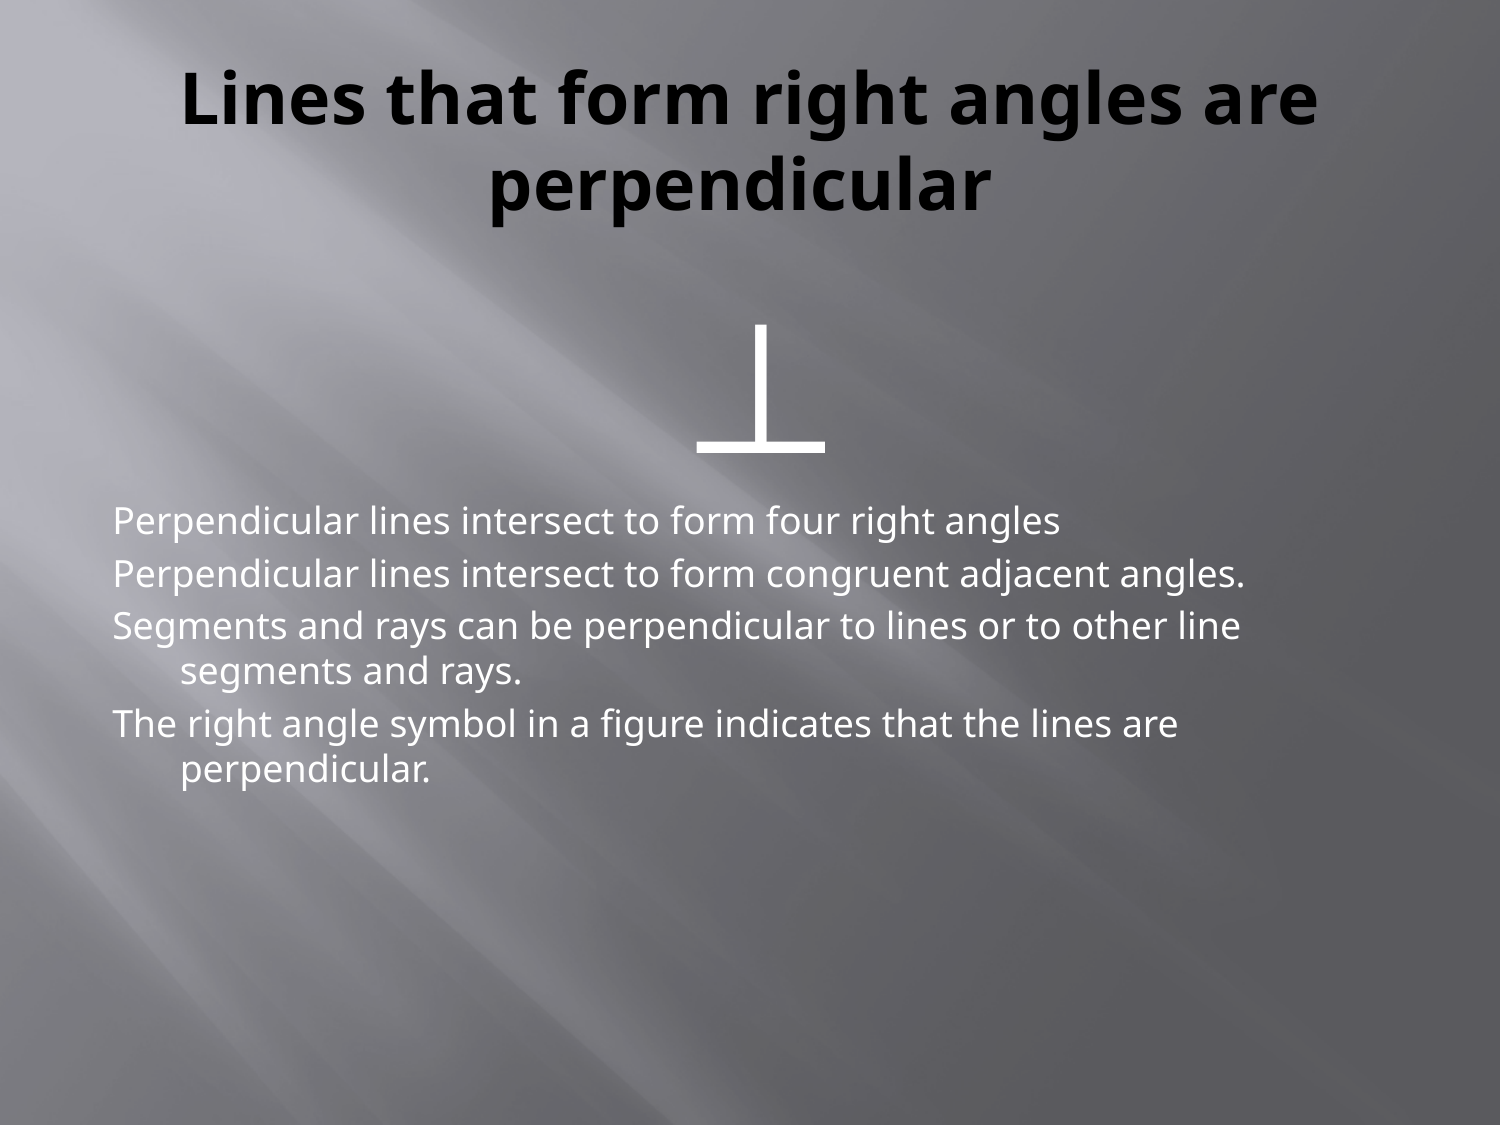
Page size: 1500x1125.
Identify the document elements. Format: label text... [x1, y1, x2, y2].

title Lines that form right angles are perpendicular [75, 45, 1425, 233]
list ⊥ Perpendicular lines intersect to form four right angles Perpendicular lines intersect to form congruent adjacent angles. Segments and rays can be perpendicular to lines or to other line segments and rays. The right angle symbol in a figure indicates that the lines are perpendicular. [75, 262, 1425, 1035]
